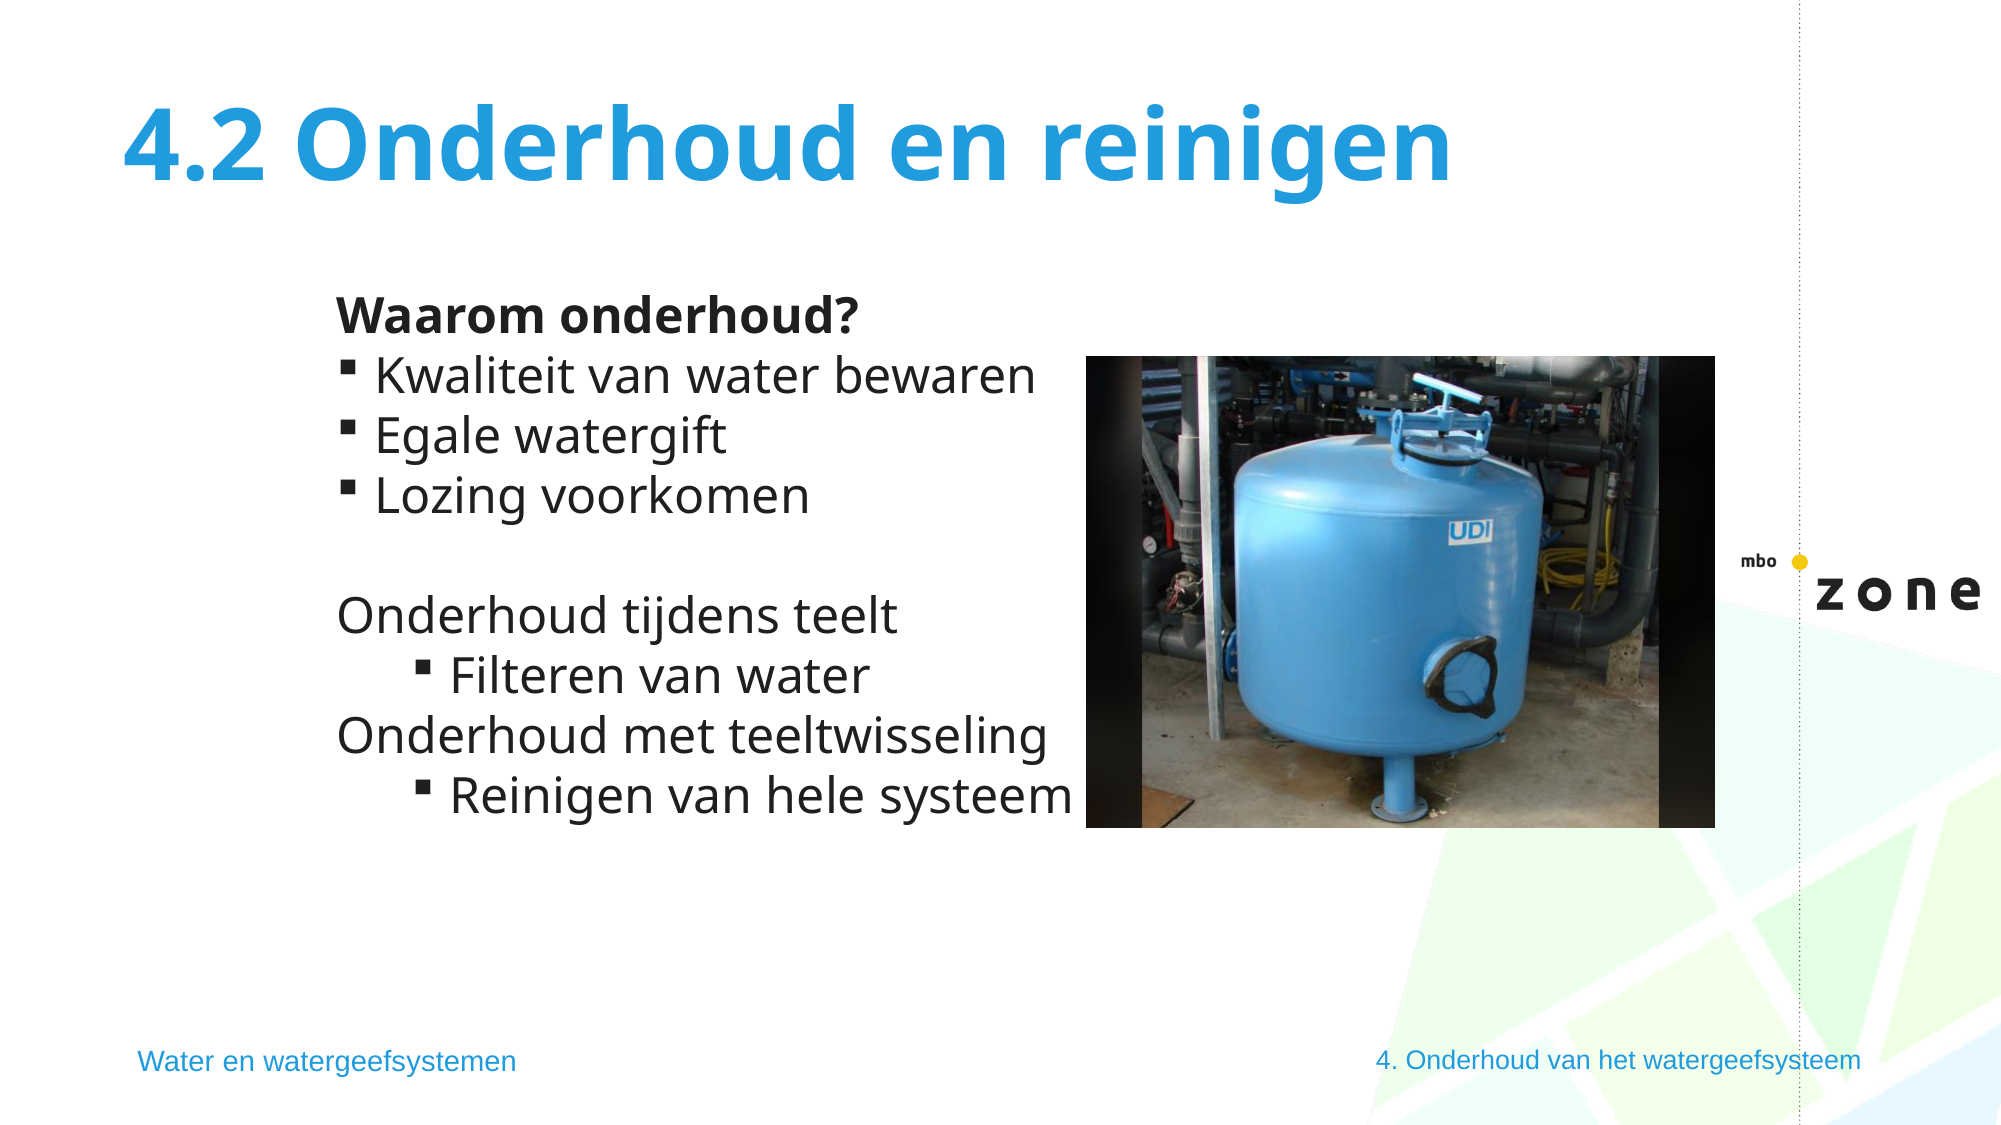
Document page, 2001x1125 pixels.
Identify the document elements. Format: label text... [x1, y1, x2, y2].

title 4.2 Onderhoud en reinigen [124, 94, 1607, 272]
list Waarom onderhoud? Kwaliteit van water bewaren Egale watergift Lozing voorkomen Onderhoud tijdens teelt Filteren van water Onderhoud met teeltwisseling Reinigen van hele systeem [336, 283, 1607, 998]
list Water en watergeefsystemen [137, 1042, 639, 1103]
list 4. Onderhoud van het watergeefsysteem [1334, 1042, 1863, 1103]
picture [1086, 0, 2001, 1125]
